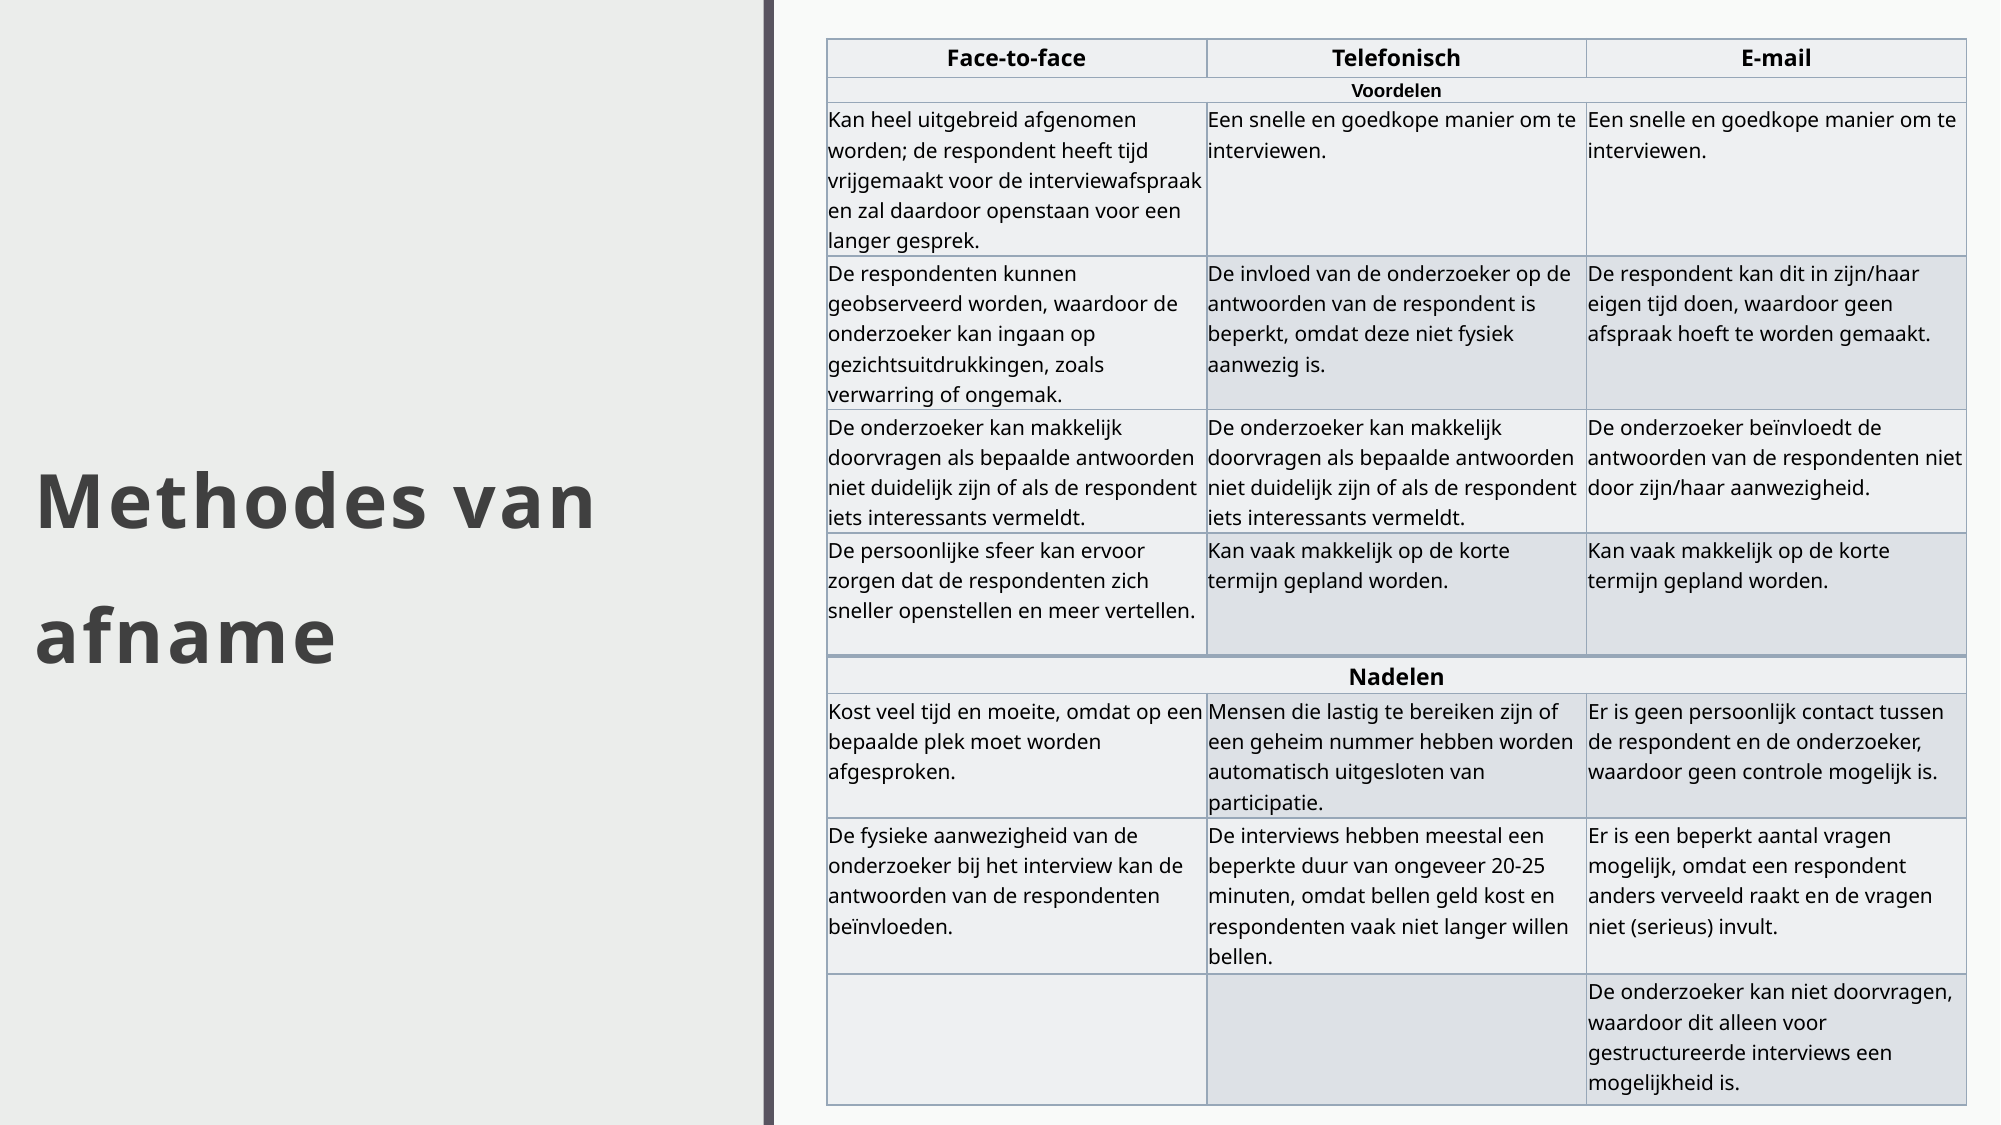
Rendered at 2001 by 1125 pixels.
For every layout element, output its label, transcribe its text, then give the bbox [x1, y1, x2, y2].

table_cell Kost veel tijd en moeite, omdat op een bepaalde plek moet worden afgesproken. [828, 694, 1206, 817]
table_cell De onderzoeker kan makkelijk doorvragen als bepaalde antwoorden niet duidelijk zijn of als de respondent iets interessants vermeldt. [828, 410, 1206, 532]
table_cell De respondenten kunnen geobserveerd worden, waardoor de onderzoeker kan ingaan op gezichtsuitdrukkingen, zoals verwarring of ongemak. [828, 257, 1206, 409]
table_cell Er is een beperkt aantal vragen mogelijk, omdat een respondent anders verveeld raakt en de vragen niet (serieus) invult. [1587, 819, 1966, 973]
table_cell Kan vaak makkelijk op de korte termijn gepland worden. [1587, 534, 1966, 654]
table_cell [828, 975, 1206, 1104]
table_cell De interviews hebben meestal een beperkte duur van ongeveer 20-25 minuten, omdat bellen geld kost en respondenten vaak niet langer willen bellen. [1208, 819, 1586, 973]
title Methodes van afname [16, 115, 737, 969]
table_cell Kan heel uitgebreid afgenomen worden; de respondent heeft tijd vrijgemaakt voor de interviewafspraak en zal daardoor openstaan voor een langer gesprek. [828, 103, 1206, 255]
table_header Nadelen [828, 658, 1966, 693]
table_cell De onderzoeker kan makkelijk doorvragen als bepaalde antwoorden niet duidelijk zijn of als de respondent iets interessants vermeldt. [1208, 410, 1586, 532]
table_cell De invloed van de onderzoeker op de antwoorden van de respondent is beperkt, omdat deze niet fysiek aanwezig is. [1208, 257, 1586, 409]
table_cell Een snelle en goedkope manier om te interviewen. [1587, 103, 1966, 255]
text_box [0, 0, 2000, 75]
table_cell Een snelle en goedkope manier om te interviewen. [1208, 103, 1586, 255]
table_cell De fysieke aanwezigheid van de onderzoeker bij het interview kan de antwoorden van de respondenten beïnvloeden. [828, 819, 1206, 973]
table_cell [1208, 975, 1586, 1104]
table_cell De onderzoeker kan niet doorvragen, waardoor dit alleen voor gestructureerde interviews een mogelijkheid is. [1587, 975, 1966, 1104]
table_cell De persoonlijke sfeer kan ervoor zorgen dat de respondenten zich sneller openstellen en meer vertellen. [828, 534, 1206, 654]
table_cell De respondent kan dit in zijn/haar eigen tijd doen, waardoor geen afspraak hoeft te worden gemaakt. [1587, 257, 1966, 409]
table_cell Er is geen persoonlijk contact tussen de respondent en de onderzoeker, waardoor geen controle mogelijk is. [1587, 694, 1966, 817]
table_cell Voordelen [828, 78, 1966, 102]
table_cell Kan vaak makkelijk op de korte termijn gepland worden. [1208, 534, 1586, 654]
table_cell Mensen die lastig te bereiken zijn of een geheim nummer hebben worden automatisch uitgesloten van participatie. [1208, 694, 1586, 817]
table_cell De onderzoeker beïnvloedt de antwoorden van de respondenten niet door zijn/haar aanwezigheid. [1587, 410, 1966, 532]
